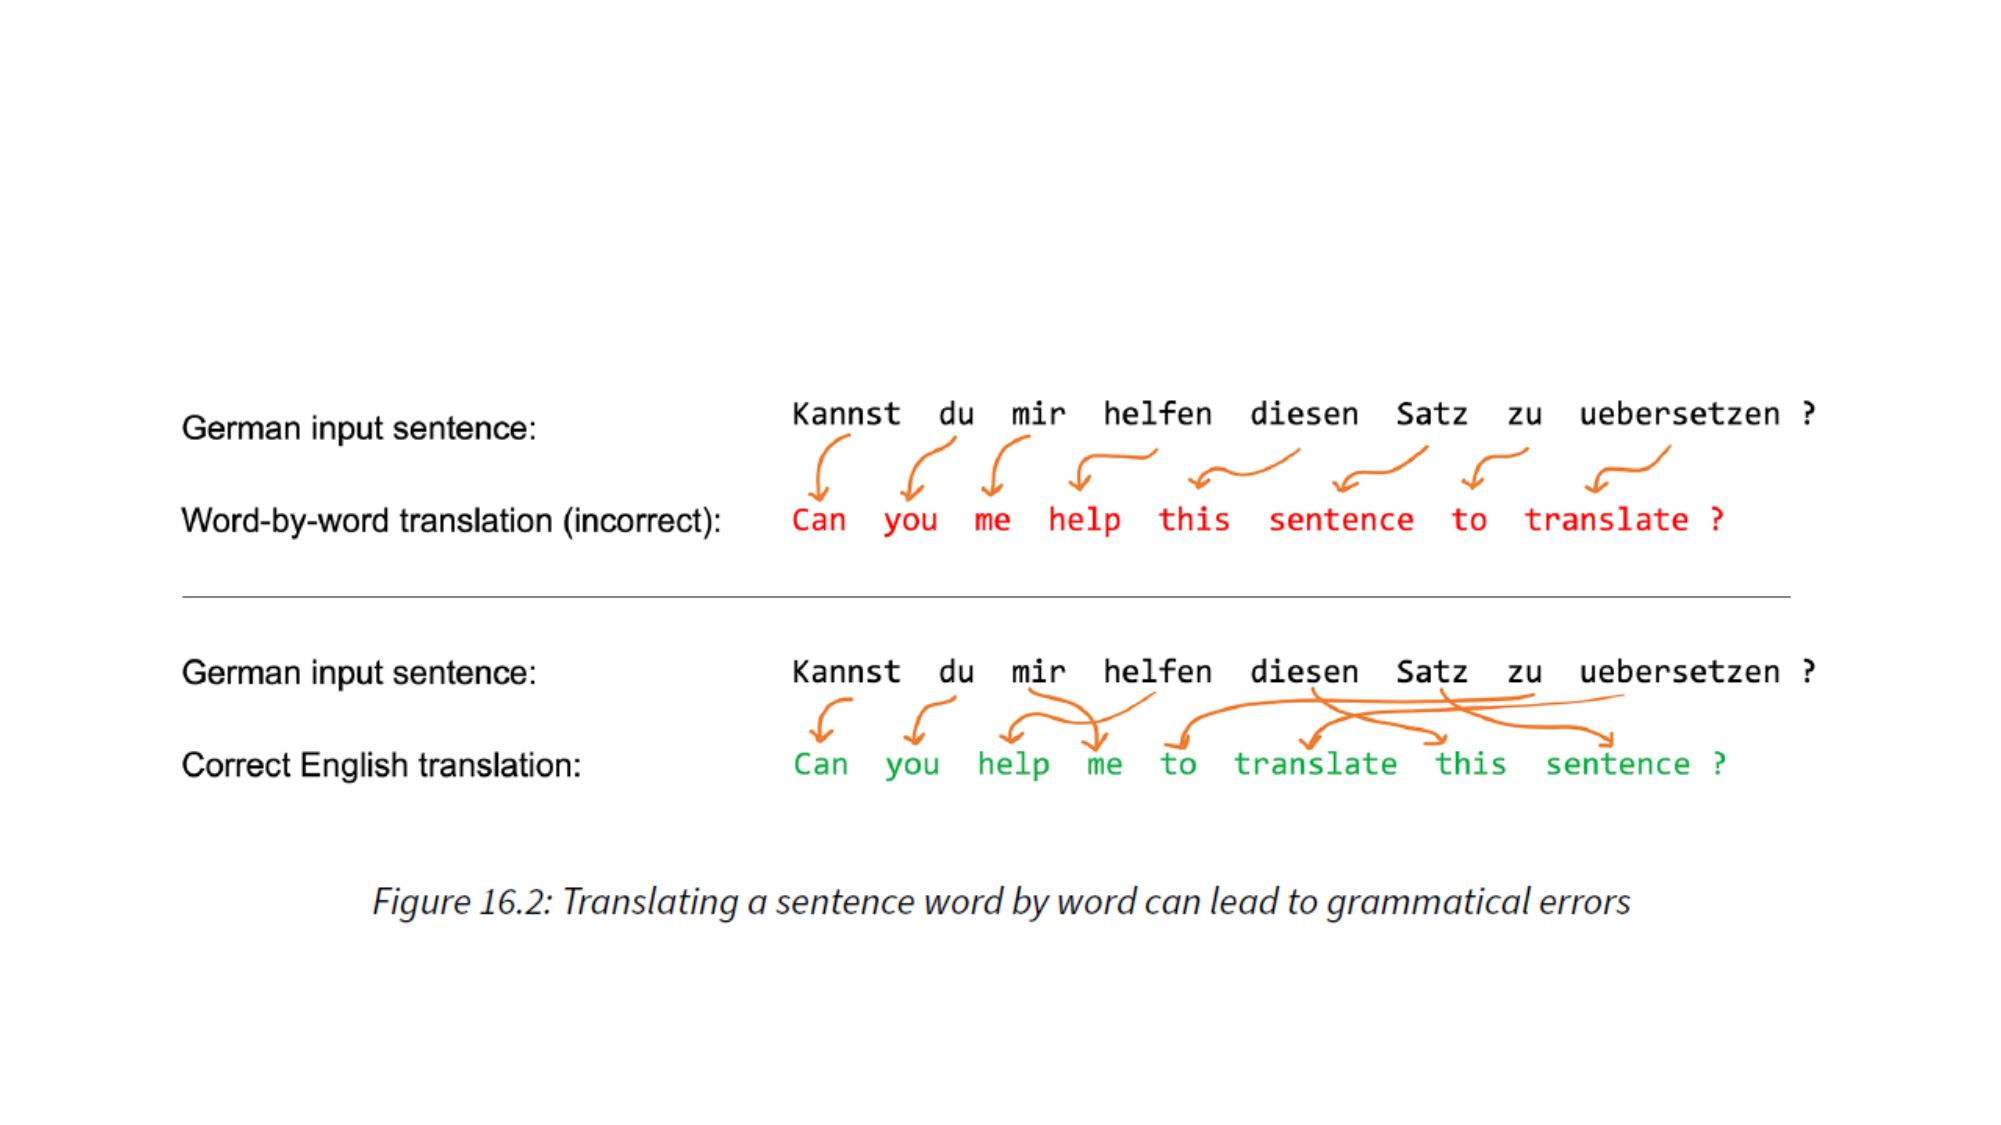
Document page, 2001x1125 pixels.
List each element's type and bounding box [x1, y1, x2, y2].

list [156, 371, 1844, 941]
